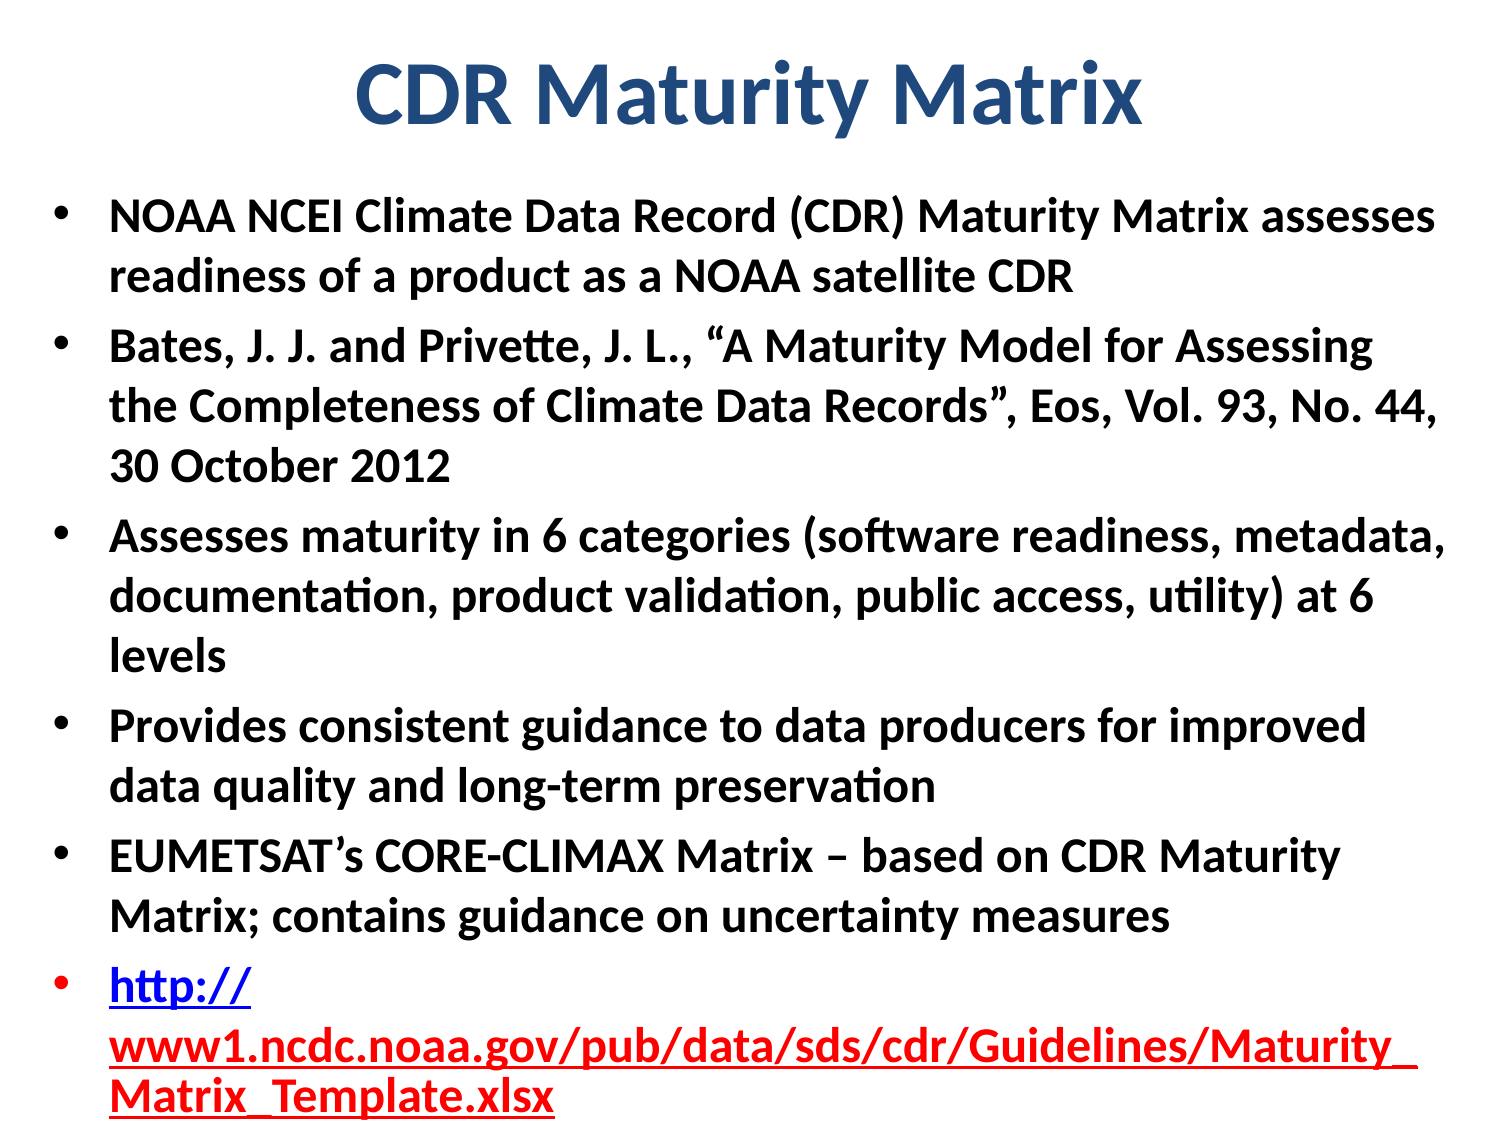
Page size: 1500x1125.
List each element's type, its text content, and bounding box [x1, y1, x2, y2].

list NOAA NCEI Climate Data Record (CDR) Maturity Matrix assesses readiness of a product as a NOAA satellite CDR Bates, J. J. and Privette, J. L., “A Maturity Model for Assessing the Completeness of Climate Data Records”, Eos, Vol. 93, No. 44, 30 October 2012 Assesses maturity in 6 categories (software readiness, metadata, documentation, product validation, public access, utility) at 6 levels Provides consistent guidance to data producers for improved data quality and long-term preservation EUMETSAT’s CORE-CLIMAX Matrix – based on CDR Maturity Matrix; contains guidance on uncertainty measures http://www1.ncdc.noaa.gov/pub/data/sds/cdr/Guidelines/Maturity_Matrix_Template.xlsx [37, 174, 1463, 1100]
title CDR Maturity Matrix [75, 12, 1425, 163]
